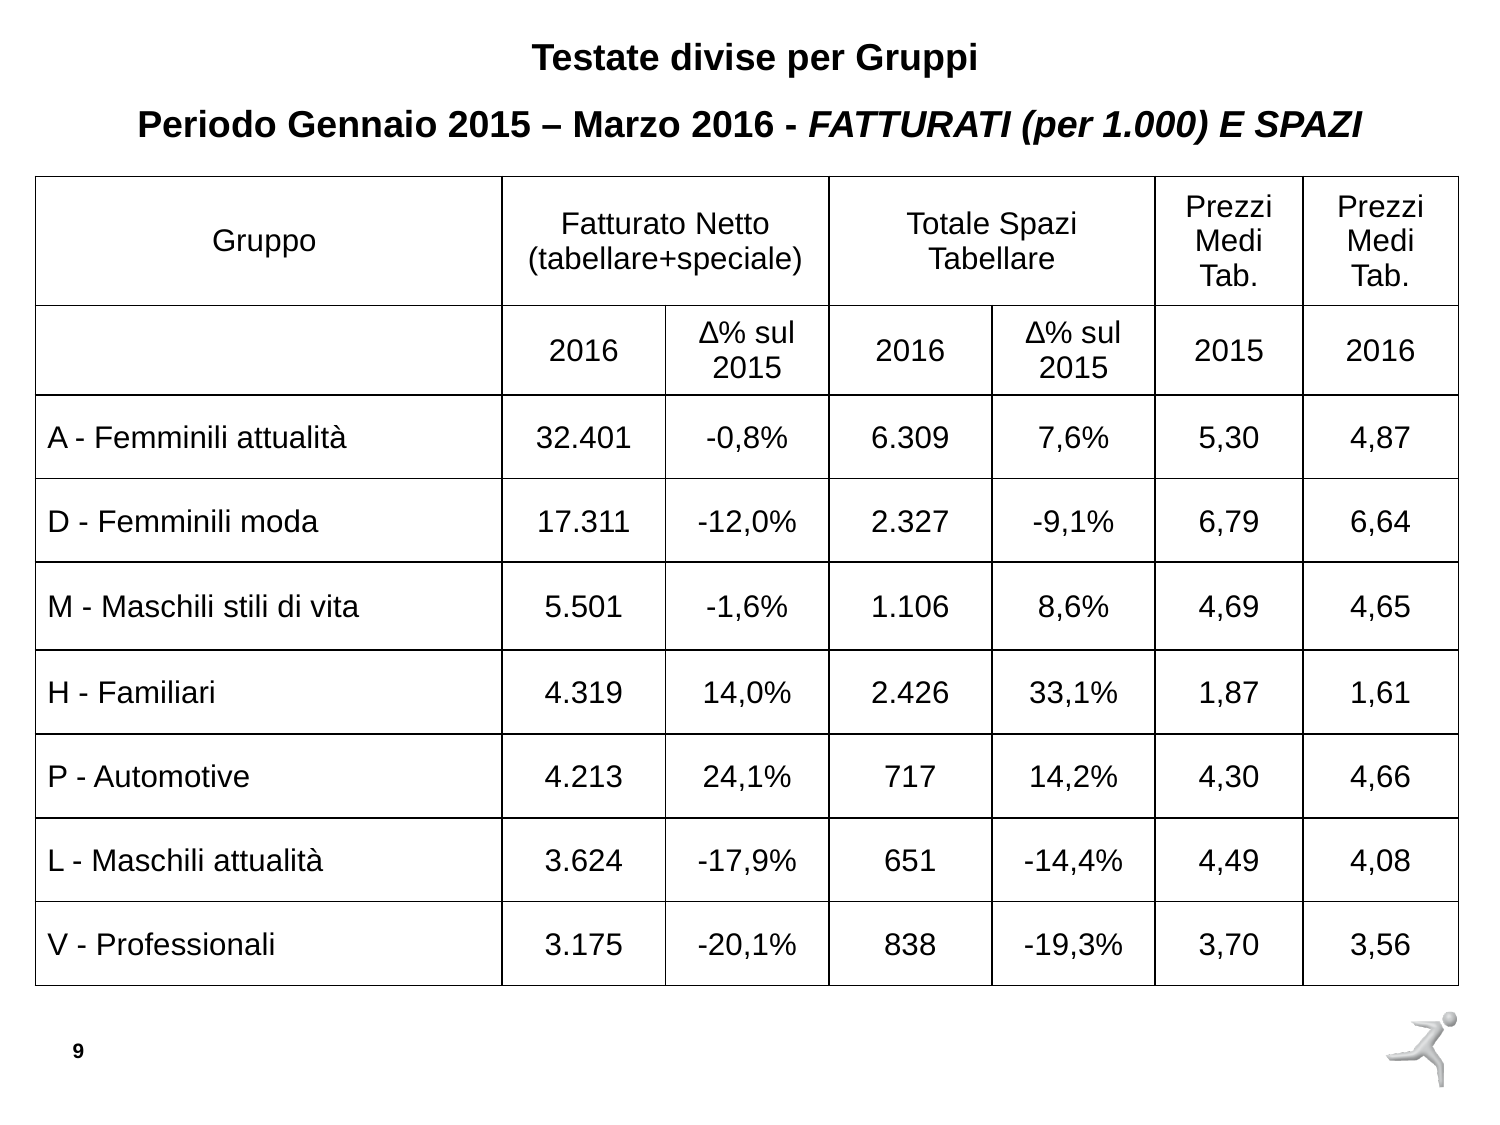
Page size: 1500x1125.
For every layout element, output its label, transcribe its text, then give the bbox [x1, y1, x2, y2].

table_cell 4,69 [1156, 563, 1302, 649]
table_cell 2016 [1304, 306, 1458, 394]
table_cell 6,64 [1304, 479, 1458, 561]
table_cell -12,0% [666, 479, 828, 561]
table_cell 4,66 [1304, 735, 1458, 817]
table_cell H - Familiari [36, 651, 501, 733]
table_cell 3,70 [1156, 902, 1302, 985]
table_cell 4,49 [1156, 819, 1302, 901]
table_cell 14,0% [666, 651, 828, 733]
table_cell 3.175 [503, 902, 665, 985]
title Testate divise per Gruppi Periodo Gennaio 2015 – Marzo 2016 - FATTURATI (per 1.000) E SPAZI [29, 2, 1471, 164]
table_cell 4.213 [503, 735, 665, 817]
table_cell 5.501 [503, 563, 665, 649]
table_cell 6.309 [830, 396, 991, 478]
table_cell -20,1% [666, 902, 828, 985]
table_cell D - Femminili moda [36, 479, 501, 561]
table_cell 1.106 [830, 563, 991, 649]
table_cell 3,56 [1304, 902, 1458, 985]
table_cell 4.319 [503, 651, 665, 733]
table_cell 33,1% [993, 651, 1154, 733]
table_cell [36, 306, 501, 394]
table_cell 717 [830, 735, 991, 817]
table_cell V - Professionali [36, 902, 501, 985]
table_cell 2016 [503, 306, 665, 394]
table_cell 2.426 [830, 651, 991, 733]
table_cell 24,1% [666, 735, 828, 817]
table_cell M - Maschili stili di vita [36, 563, 501, 649]
table_header Gruppo [36, 177, 501, 305]
table_cell 7,6% [993, 396, 1154, 478]
table_header Fatturato Netto (tabellare+speciale) [503, 177, 828, 305]
table_cell 32.401 [503, 396, 665, 478]
table_header Totale Spazi Tabellare [830, 177, 1154, 305]
table_cell 838 [830, 902, 991, 985]
table_cell 2.327 [830, 479, 991, 561]
table_cell 8,6% [993, 563, 1154, 649]
table_cell -14,4% [993, 819, 1154, 901]
table_cell -19,3% [993, 902, 1154, 985]
table_cell 17.311 [503, 479, 665, 561]
table_cell -17,9% [666, 819, 828, 901]
table_cell ∆% sul 2015 [993, 306, 1154, 394]
table_cell P - Automotive [36, 735, 501, 817]
table_cell 14,2% [993, 735, 1154, 817]
picture [1366, 990, 1476, 1109]
table_cell 1,87 [1156, 651, 1302, 733]
table_cell L - Maschili attualità [36, 819, 501, 901]
table_cell 2016 [830, 306, 991, 394]
table_cell 3.624 [503, 819, 665, 901]
table_cell 2015 [1156, 306, 1302, 394]
table_cell 1,61 [1304, 651, 1458, 733]
table_cell ∆% sul 2015 [666, 306, 828, 394]
table_cell -9,1% [993, 479, 1154, 561]
table_cell -0,8% [666, 396, 828, 478]
table_cell 4,30 [1156, 735, 1302, 817]
table_cell -1,6% [666, 563, 828, 649]
table_header Prezzi Medi Tab. [1156, 177, 1302, 305]
table_cell 5,30 [1156, 396, 1302, 478]
table_header Prezzi Medi Tab. [1304, 177, 1458, 305]
table_cell 4,87 [1304, 396, 1458, 478]
table_cell 6,79 [1156, 479, 1302, 561]
table_cell 4,08 [1304, 819, 1458, 901]
table_cell 4,65 [1304, 563, 1458, 649]
table_cell A - Femminili attualità [36, 396, 501, 478]
table_cell 651 [830, 819, 991, 901]
